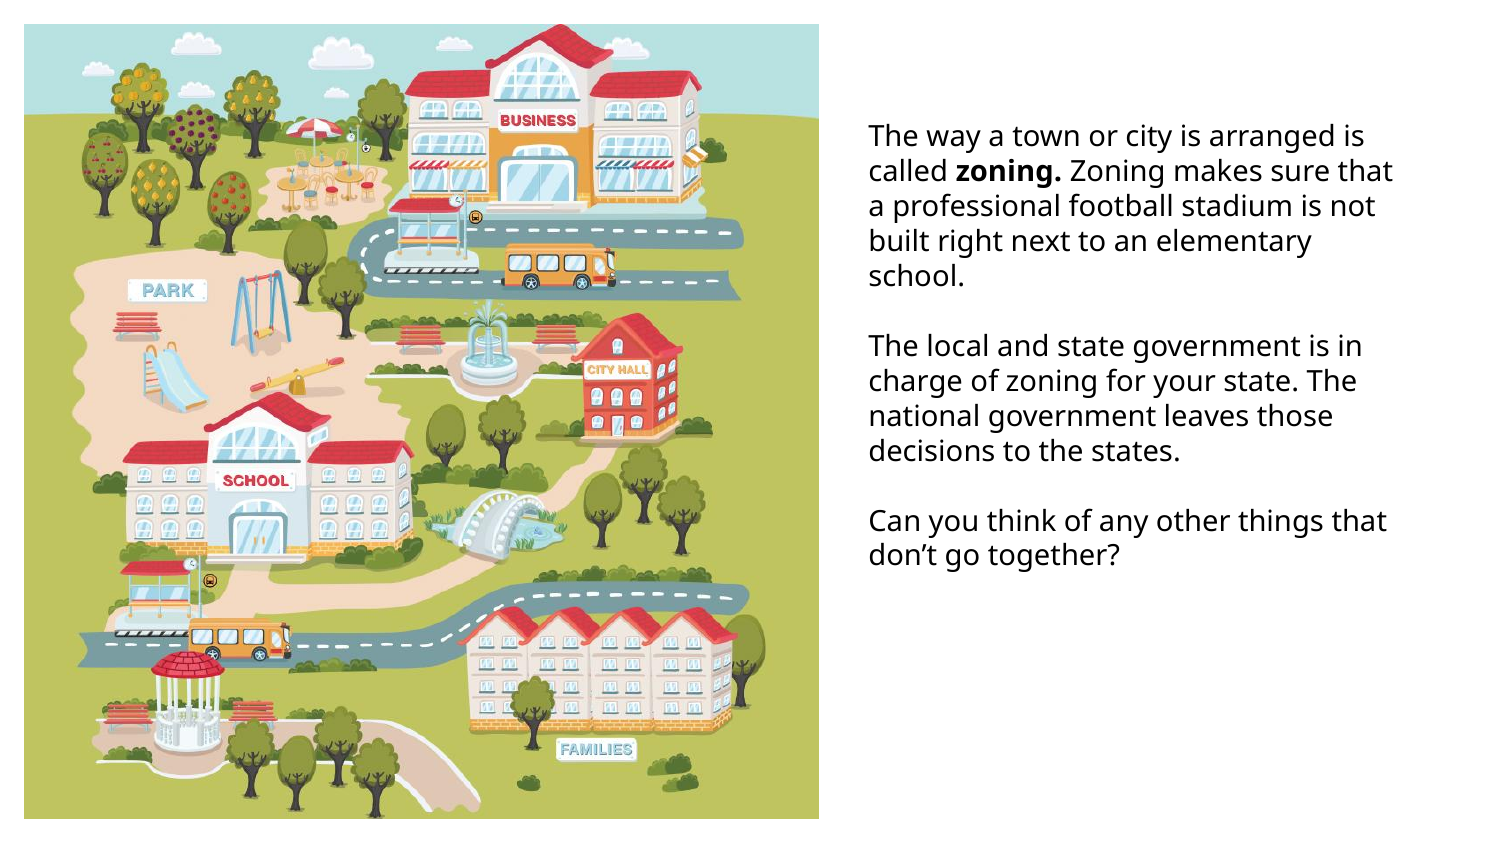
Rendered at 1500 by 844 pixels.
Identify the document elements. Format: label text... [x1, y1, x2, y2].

picture [24, 24, 819, 819]
text_box The way a town or city is arranged is called zoning. Zoning makes sure that a professional football stadium is not built right next to an elementary school. The local and state government is in charge of zoning for your state. The national government leaves those decisions to the states. Can you think of any other things that don’t go together? [853, 102, 1424, 657]
